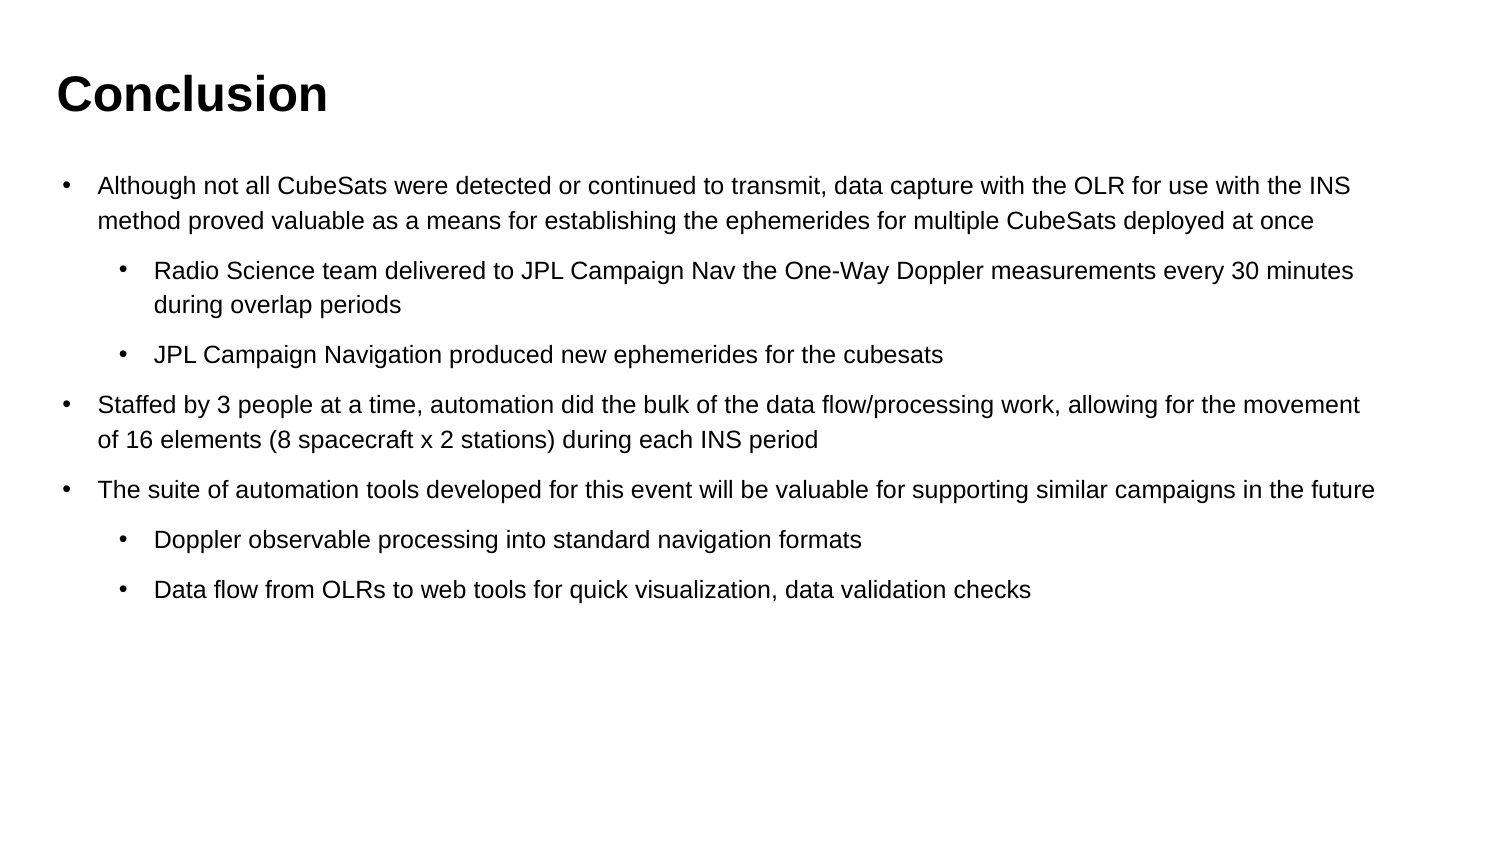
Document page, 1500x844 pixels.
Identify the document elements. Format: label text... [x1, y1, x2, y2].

text_box Although not all CubeSats were detected or continued to transmit, data capture with the OLR for use with the INS method proved valuable as a means for establishing the ephemerides for multiple CubeSats deployed at once Radio Science team delivered to JPL Campaign Nav the One-Way Doppler measurements every 30 minutes during overlap periods JPL Campaign Navigation produced new ephemerides for the cubesats Staffed by 3 people at a time, automation did the bulk of the data flow/processing work, allowing for the movement of 16 elements (8 spacecraft x 2 stations) during each INS period The suite of automation tools developed for this event will be valuable for supporting similar campaigns in the future Doppler observable processing into standard navigation formats Data flow from OLRs to web tools for quick visualization, data validation checks [47, 157, 1396, 611]
title Conclusion [41, 53, 1439, 125]
